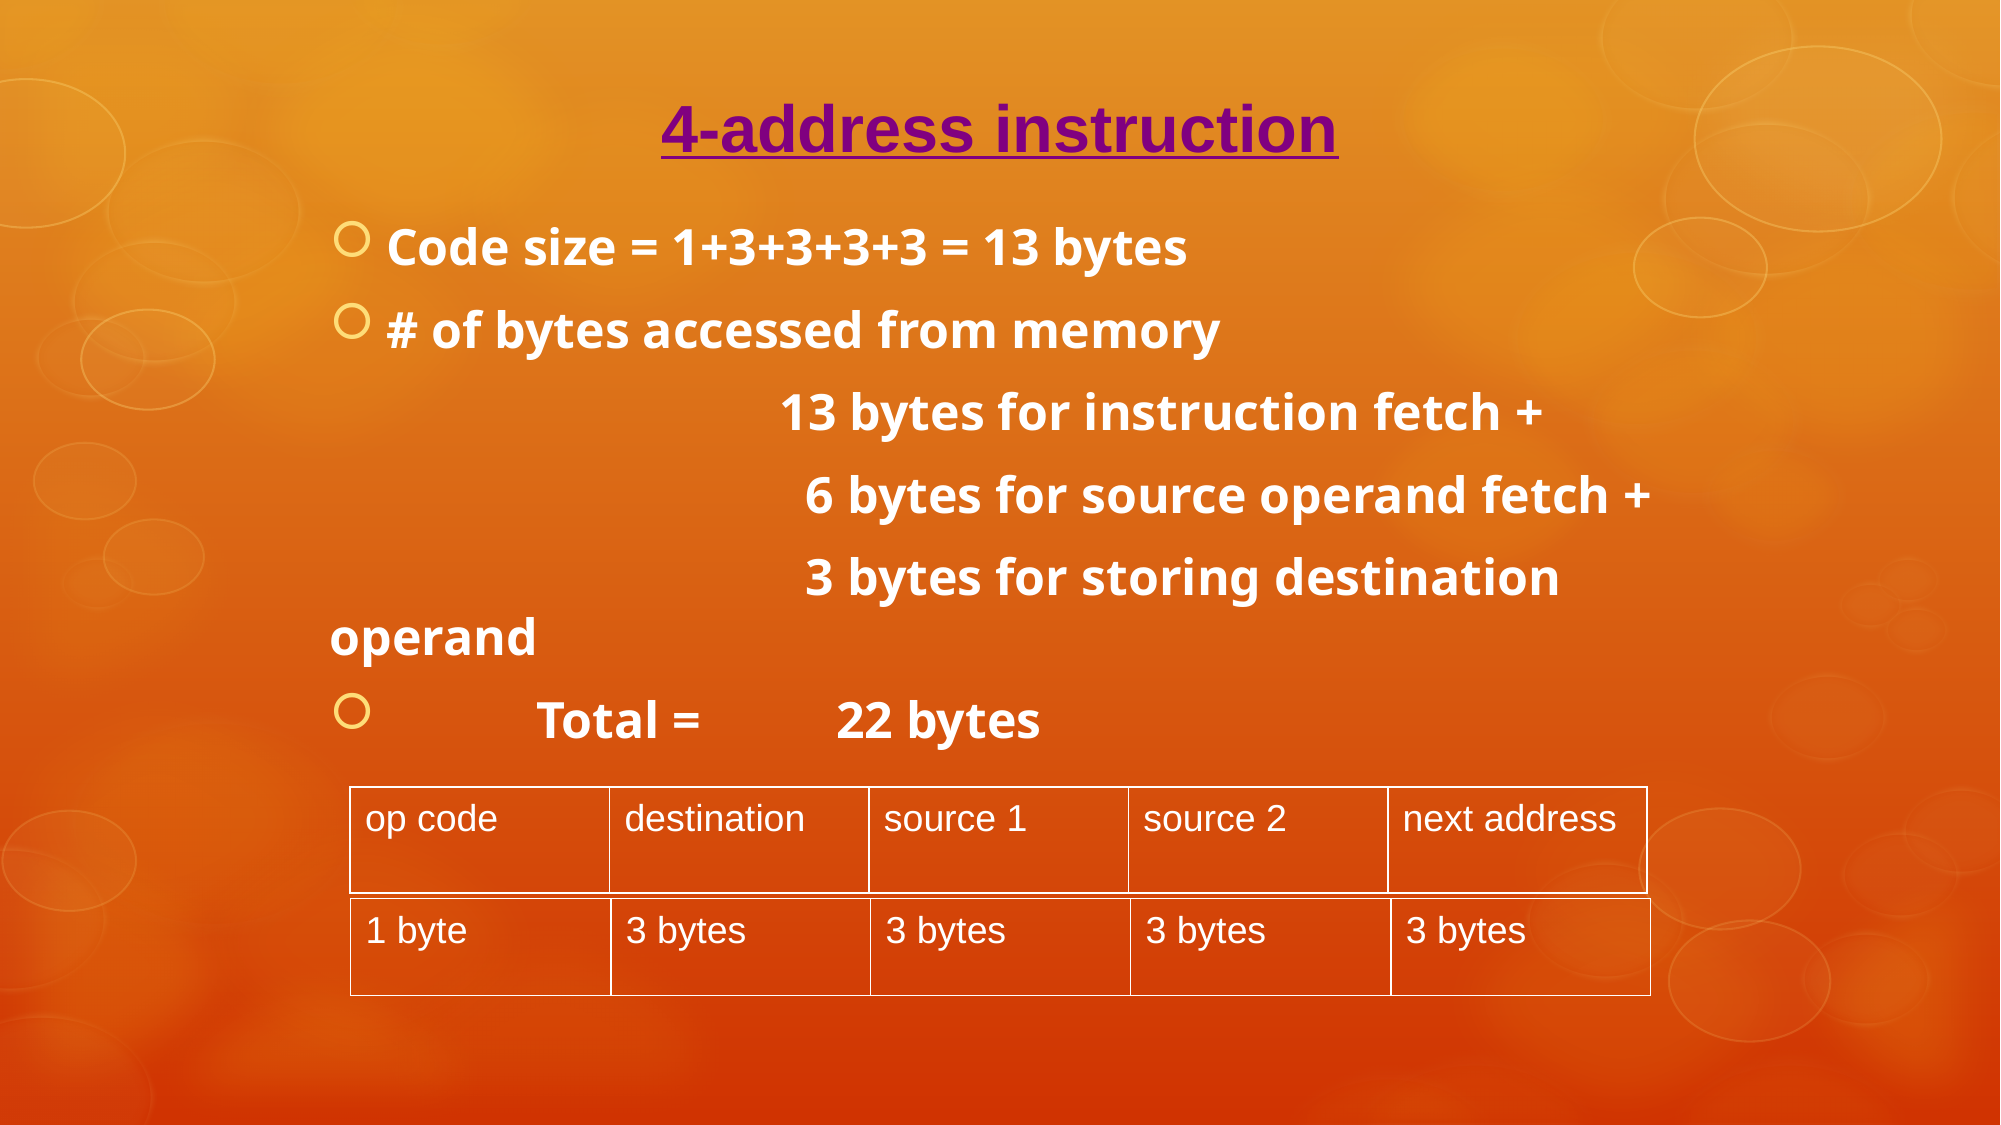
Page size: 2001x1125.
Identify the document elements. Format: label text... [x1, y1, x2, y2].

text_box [350, 898, 1652, 997]
text_box 4-address instruction [249, 78, 1750, 173]
list Code size = 1+3+3+3+3 = 13 bytes # of bytes accessed from memory 13 bytes for instruction fetch + 6 bytes for source operand fetch + 3 bytes for storing destination operand Total = 22 bytes [314, 208, 1721, 1024]
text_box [349, 786, 1648, 894]
